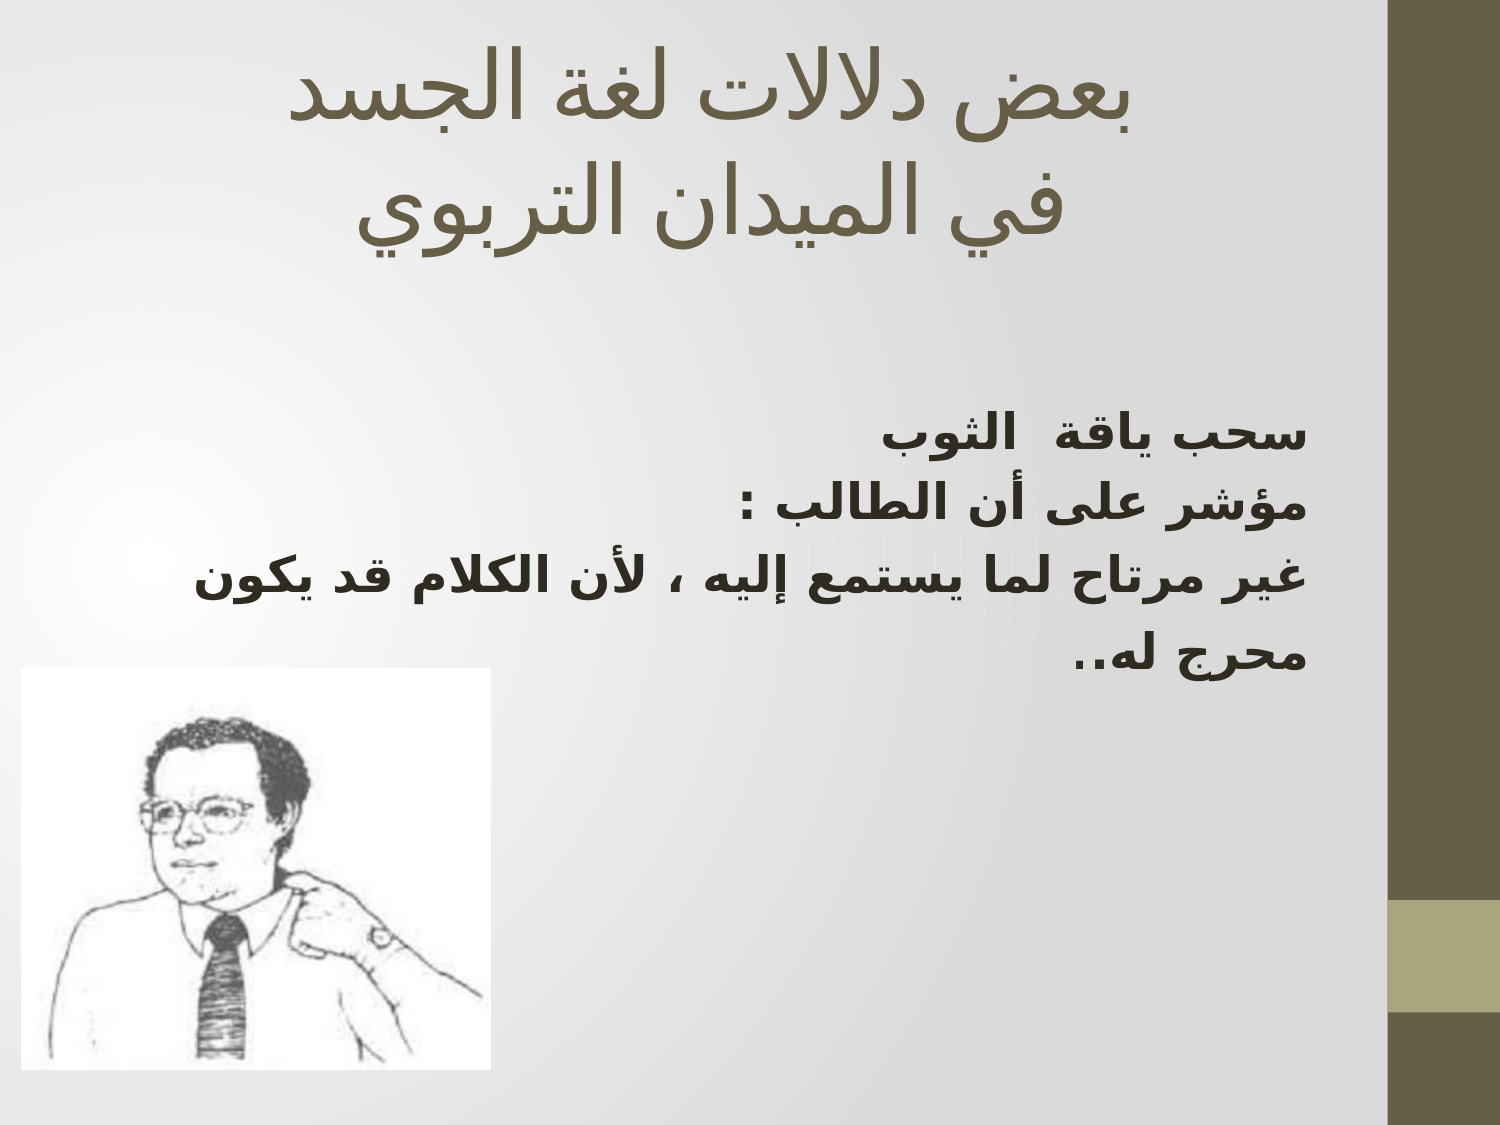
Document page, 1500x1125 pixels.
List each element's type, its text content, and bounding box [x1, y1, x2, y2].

title بعض دلالات لغة الجسد في الميدان التربوي [75, 45, 1325, 233]
list سحب ياقة الثوب مؤشر على أن الطالب : غير مرتاح لما يستمع إليه ، لأن الكلام قد يكون محرج له.. [75, 262, 1325, 1050]
picture [20, 668, 491, 1071]
